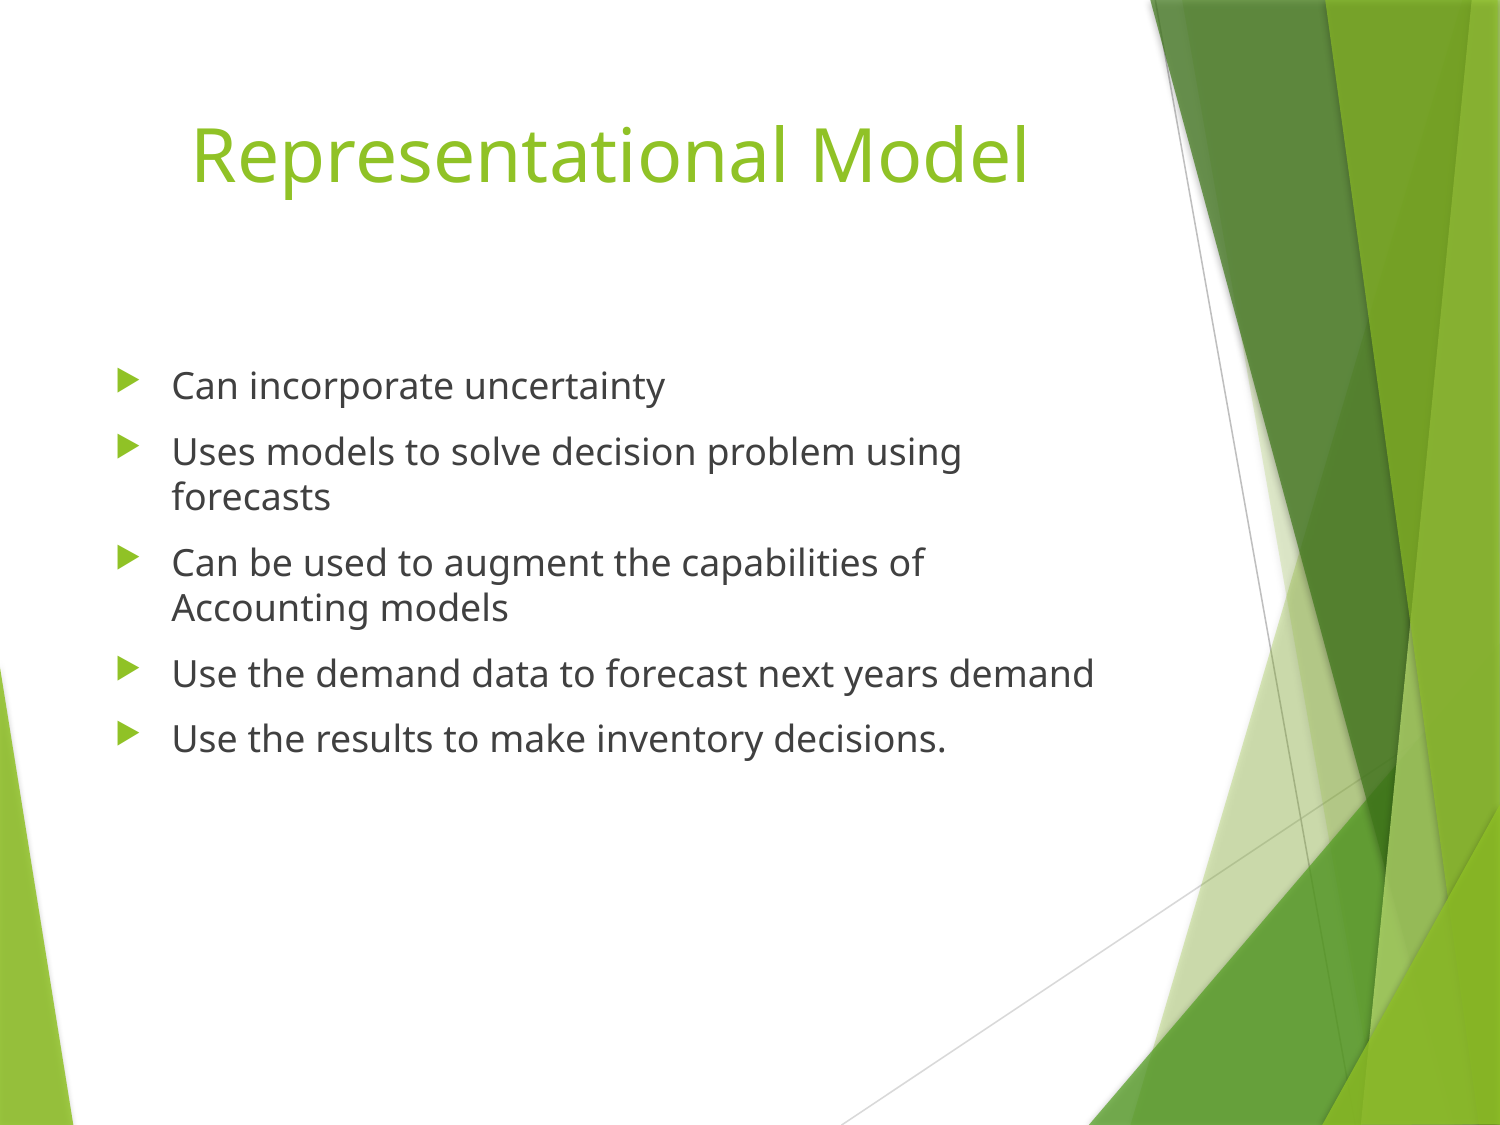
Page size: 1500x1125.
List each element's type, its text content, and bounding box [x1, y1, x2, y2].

list Can incorporate uncertainty Uses models to solve decision problem using forecasts Can be used to augment the capabilities of Accounting models Use the demand data to forecast next years demand Use the results to make inventory decisions. [99, 354, 1142, 992]
title Representational Model [99, 99, 1142, 317]
